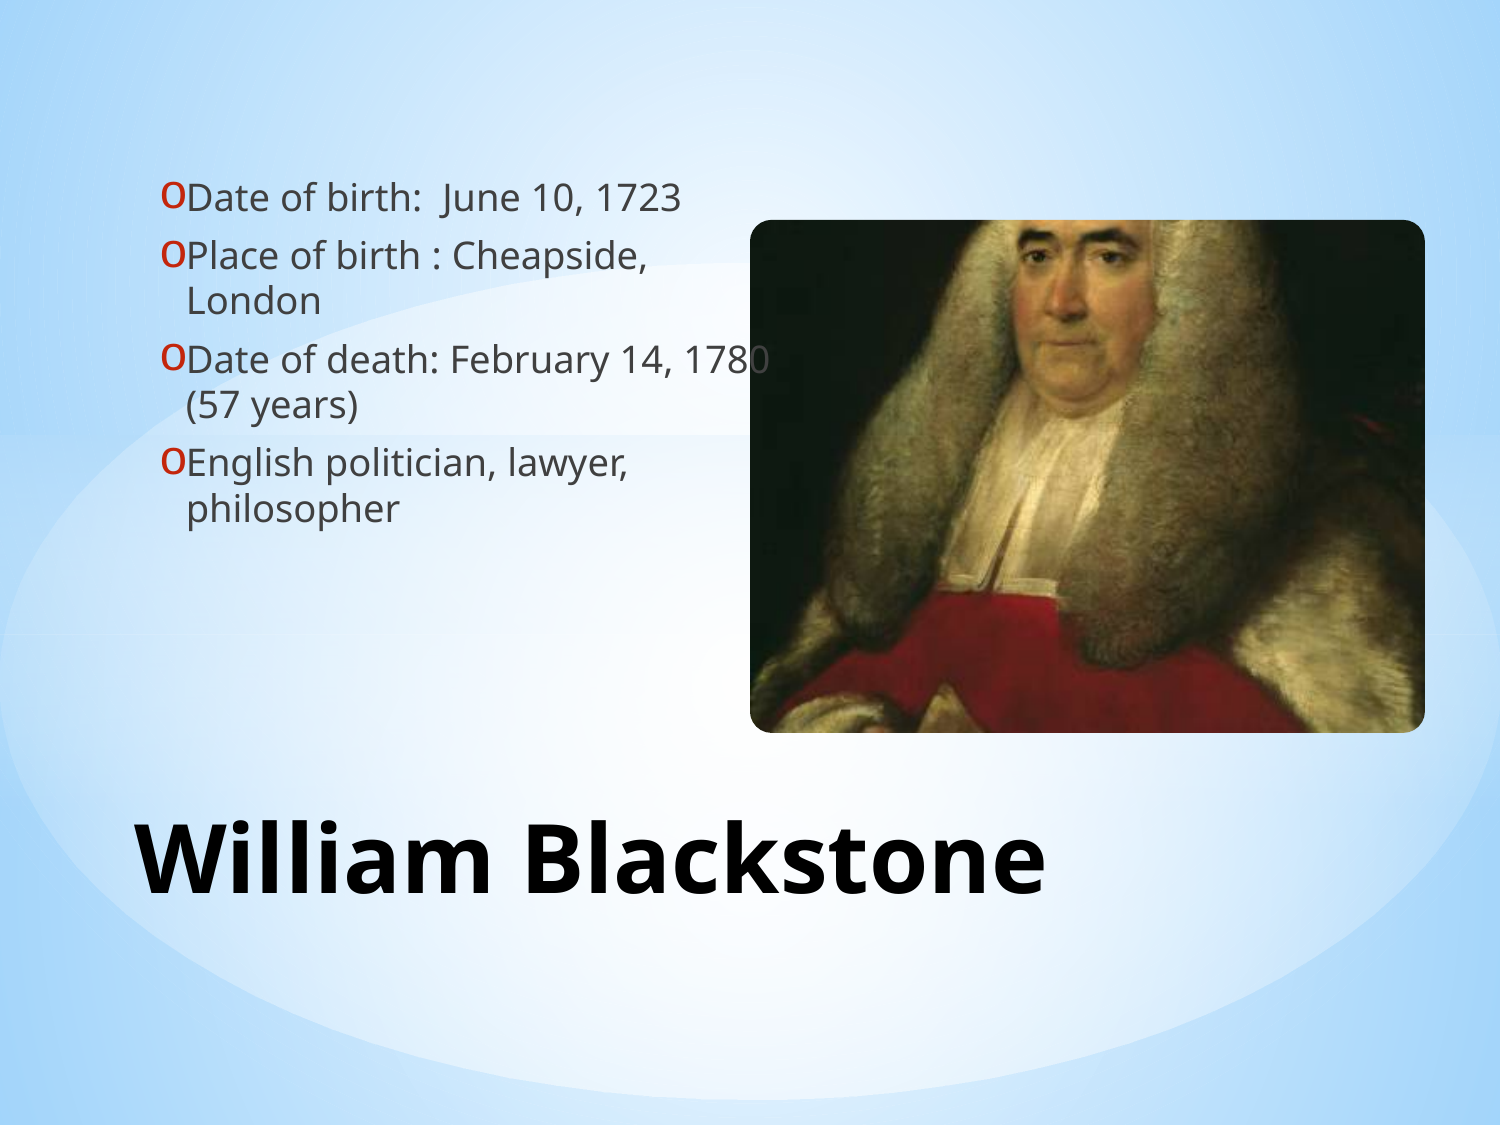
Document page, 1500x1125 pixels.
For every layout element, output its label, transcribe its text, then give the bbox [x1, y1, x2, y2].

list Date of birth: June 10, 1723 Place of birth : Cheapside, London Date of death: February 14, 1780 (57 years) English politician, lawyer, philosopher [144, 165, 798, 539]
title William Blackstone [119, 732, 1167, 920]
picture [749, 219, 1426, 734]
